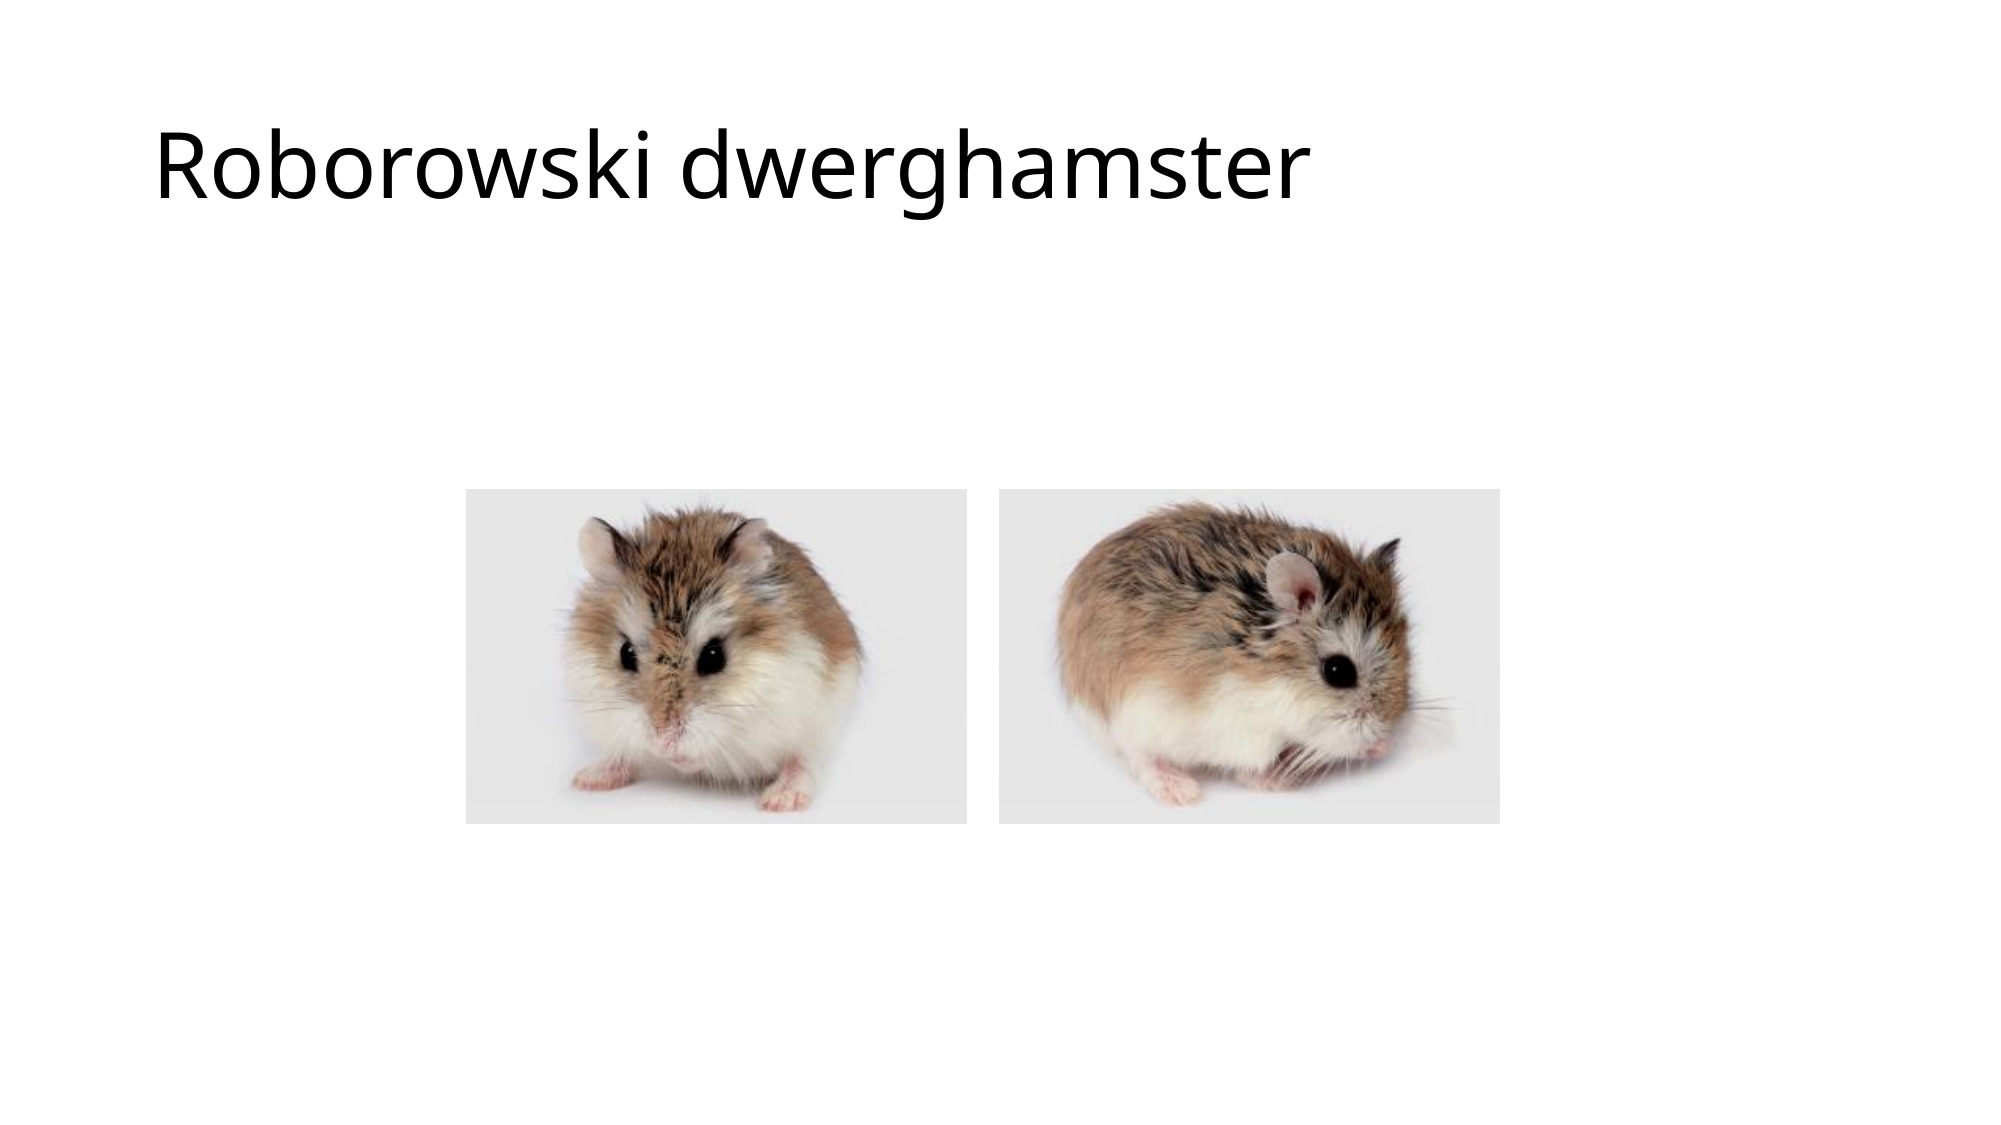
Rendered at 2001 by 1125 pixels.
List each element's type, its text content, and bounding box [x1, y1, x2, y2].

picture [999, 489, 1500, 824]
title Roborowski dwerghamster [137, 59, 1863, 278]
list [466, 489, 967, 824]
